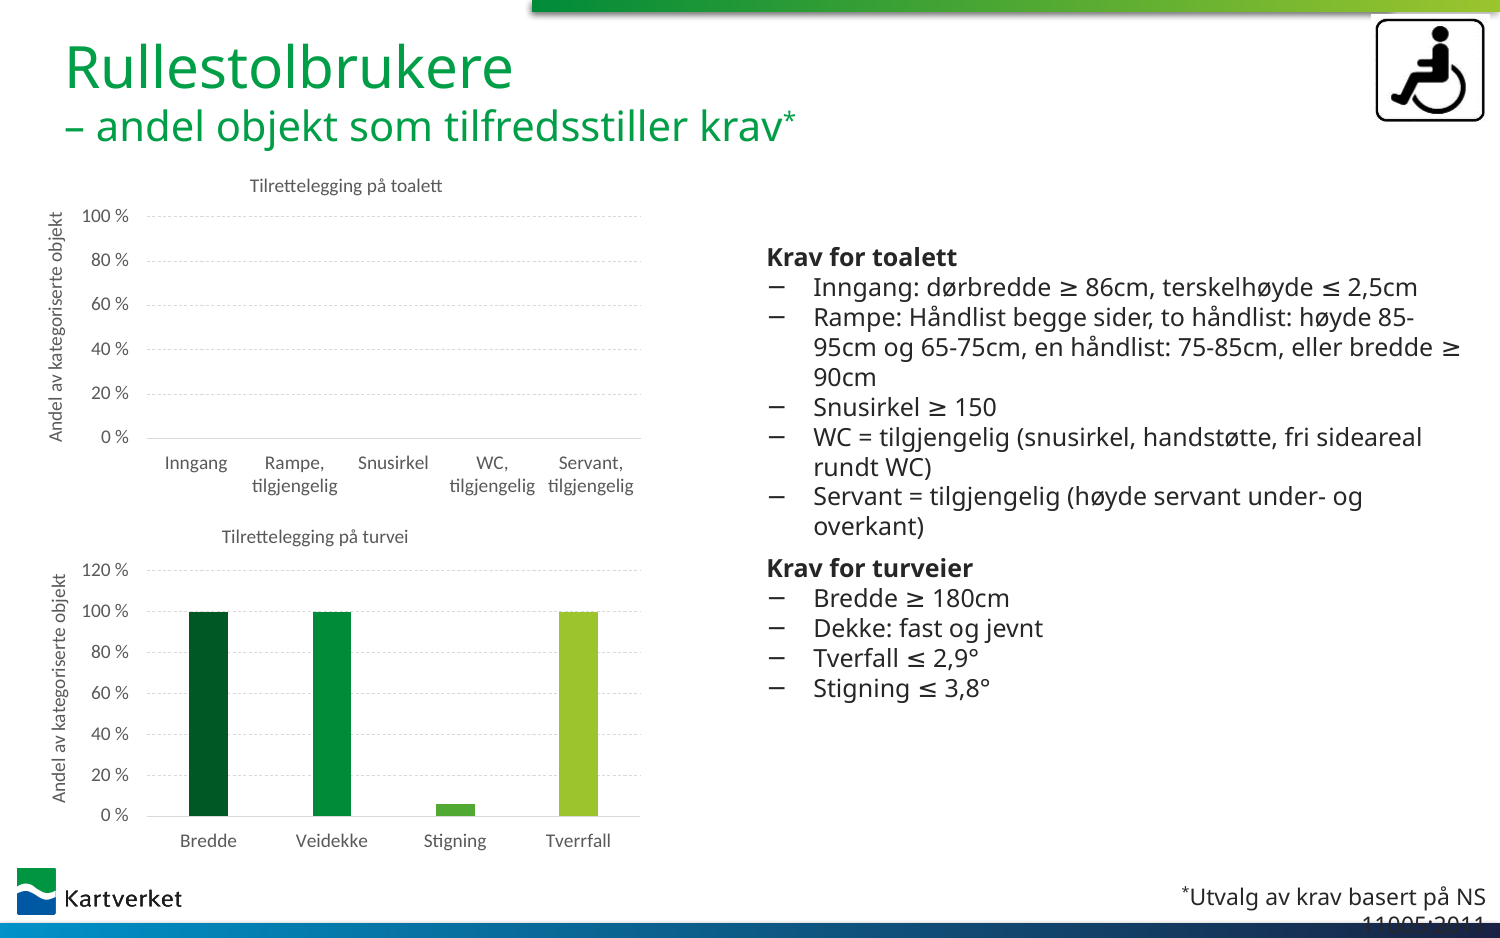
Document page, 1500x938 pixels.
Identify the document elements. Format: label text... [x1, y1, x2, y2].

text_box *Utvalg av krav basert på NS 11005:2011 [1068, 873, 1500, 938]
picture [41, 166, 652, 505]
picture [1371, 13, 1491, 127]
text_box Krav for toalett Inngang: dørbredde ≥ 86cm, terskelhøyde ≤ 2,5cm Rampe: Håndlist begge sider, to håndlist: høyde 85-95cm og 65-75cm, en håndlist: 75-85cm, eller bredde ≥ 90cm Snusirkel ≥ 150 WC = tilgjengelig (snusirkel, handstøtte, fri sideareal rundt WC) Servant = tilgjengelig (høyde servant under- og overkant) [751, 234, 1483, 545]
text_box Rullestolbrukere – andel objekt som tilfredsstiller krav* [49, 14, 1431, 158]
text_box Krav for turveier Bredde ≥ 180cm Dekke: fast og jevnt Tverfall ≤ 2,9° Stigning ≤ 3,8° [751, 545, 1483, 710]
picture [41, 520, 652, 859]
